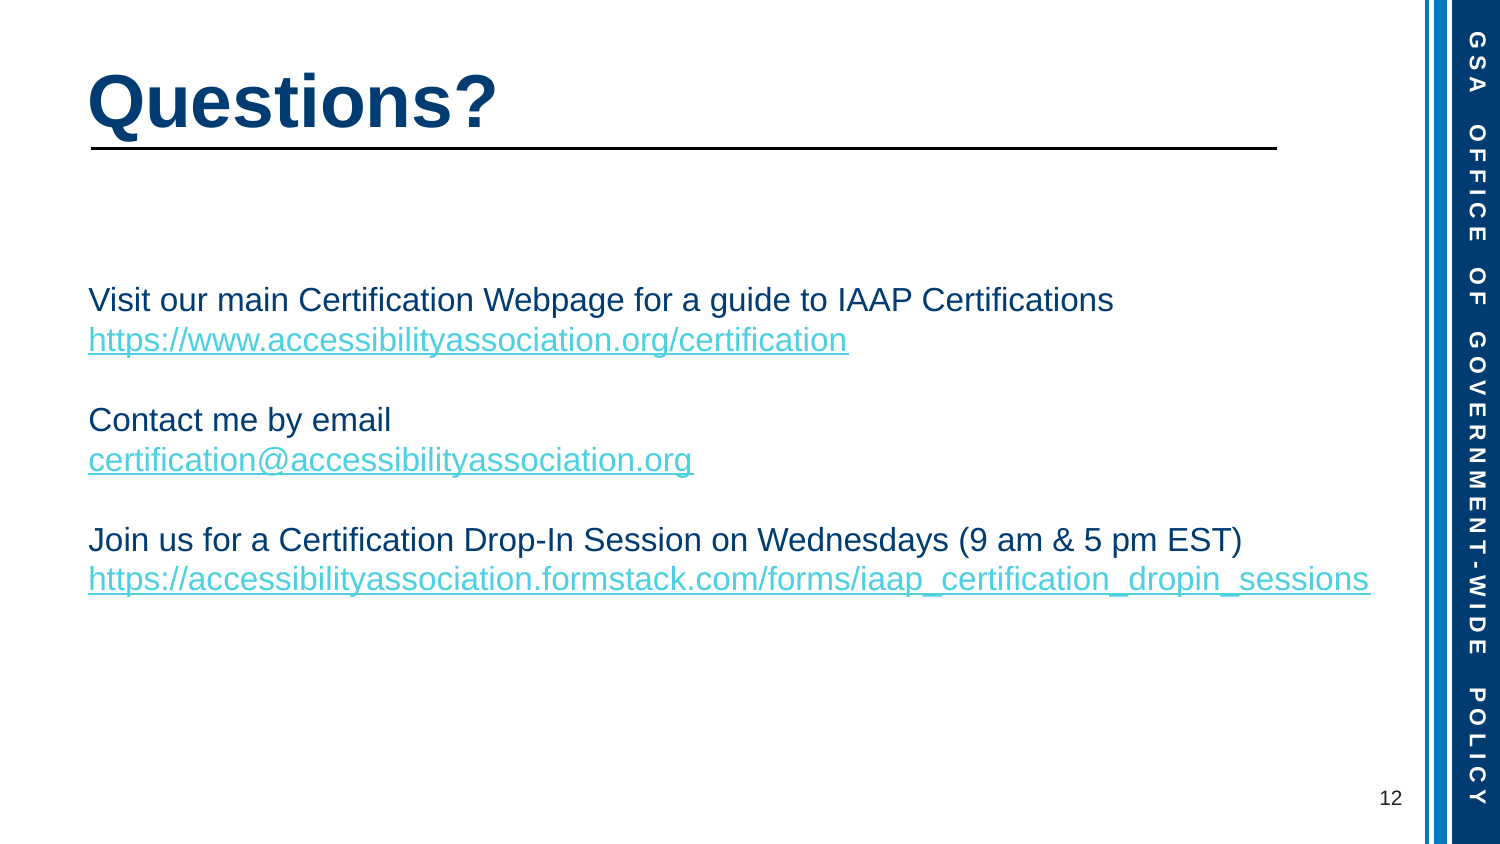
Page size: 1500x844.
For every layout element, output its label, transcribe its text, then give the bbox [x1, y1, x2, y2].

slide_number 12 [1327, 764, 1418, 830]
list Visit our main Certification Webpage for a guide to IAAP Certifications https://www.accessibilityassociation.org/certification Contact me by email certification@accessibilityassociation.org Join us for a Certification Drop-In Session on Wednesdays (9 am & 5 pm EST) https://accessibilityassociation.formstack.com/forms/iaap_certification_dropin_sessions [58, 263, 1400, 635]
title Questions? [72, 12, 1390, 158]
